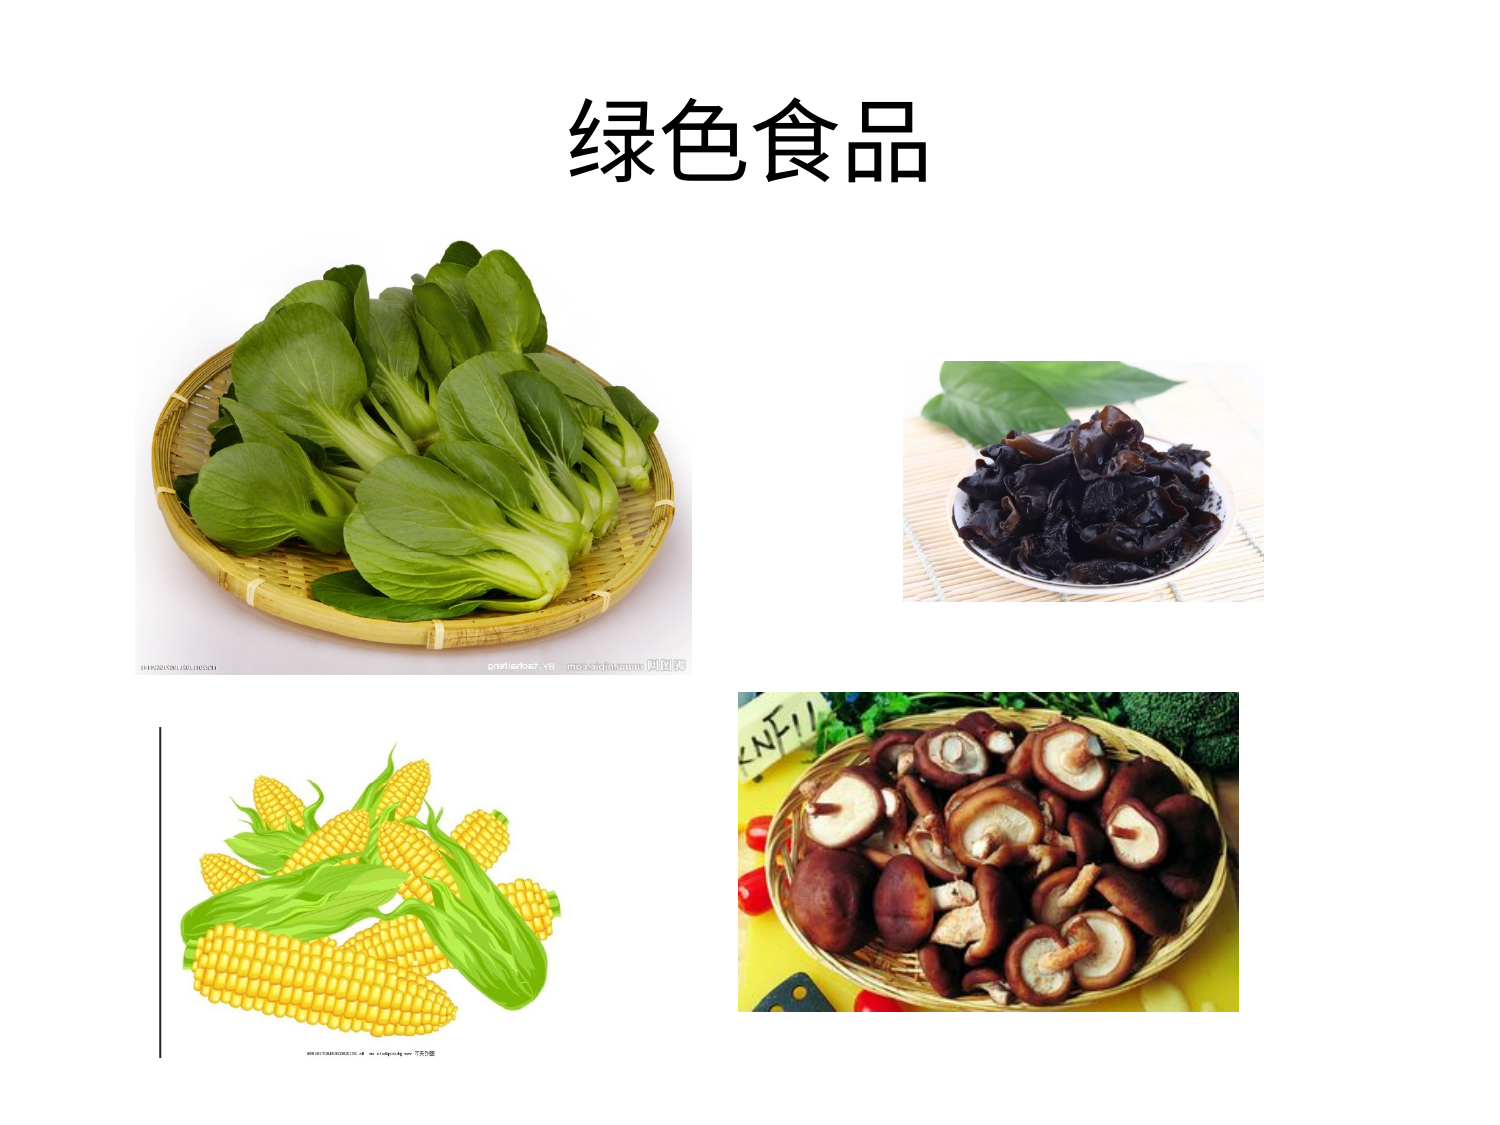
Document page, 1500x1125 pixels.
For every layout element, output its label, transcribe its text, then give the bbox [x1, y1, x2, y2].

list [135, 231, 692, 675]
picture [159, 727, 585, 1058]
title 绿色食品 [75, 45, 1425, 233]
picture [737, 692, 1239, 1012]
picture [903, 361, 1265, 603]
